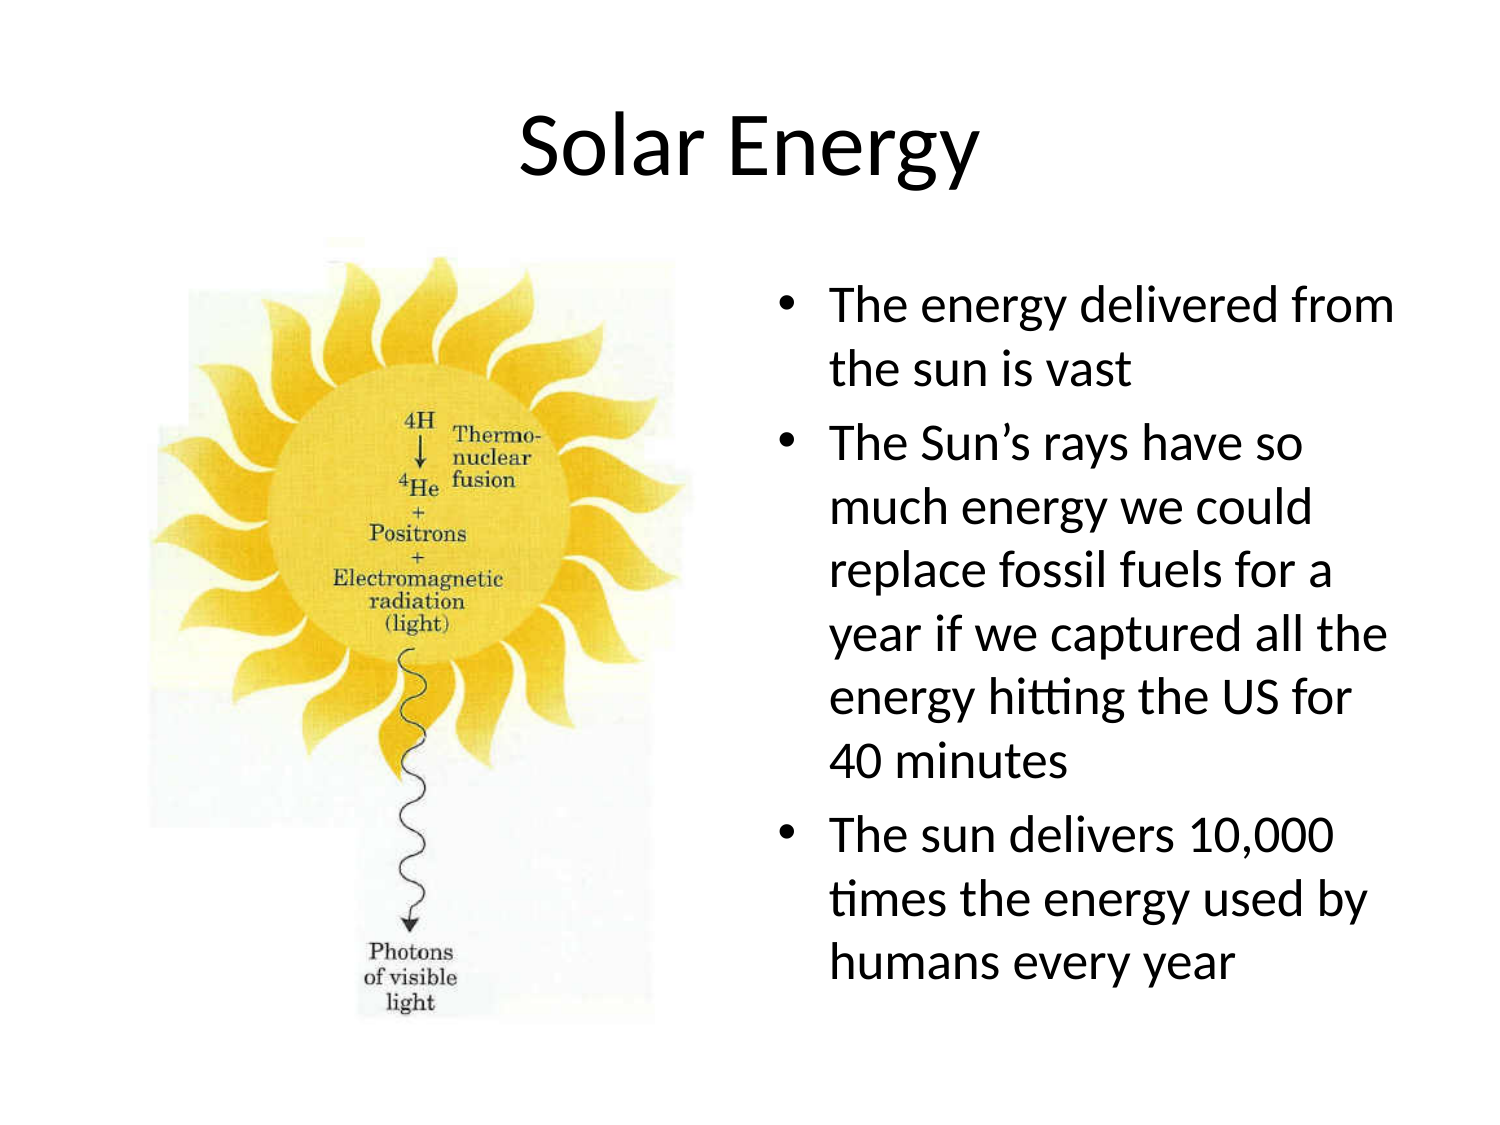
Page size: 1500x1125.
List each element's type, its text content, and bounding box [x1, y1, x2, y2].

picture [137, 237, 701, 1035]
list The energy delivered from the sun is vast The Sun’s rays have so much energy we could replace fossil fuels for a year if we captured all the energy hitting the US for 40 minutes The sun delivers 10,000 times the energy used by humans every year [762, 262, 1425, 1005]
title Solar Energy [75, 45, 1425, 233]
